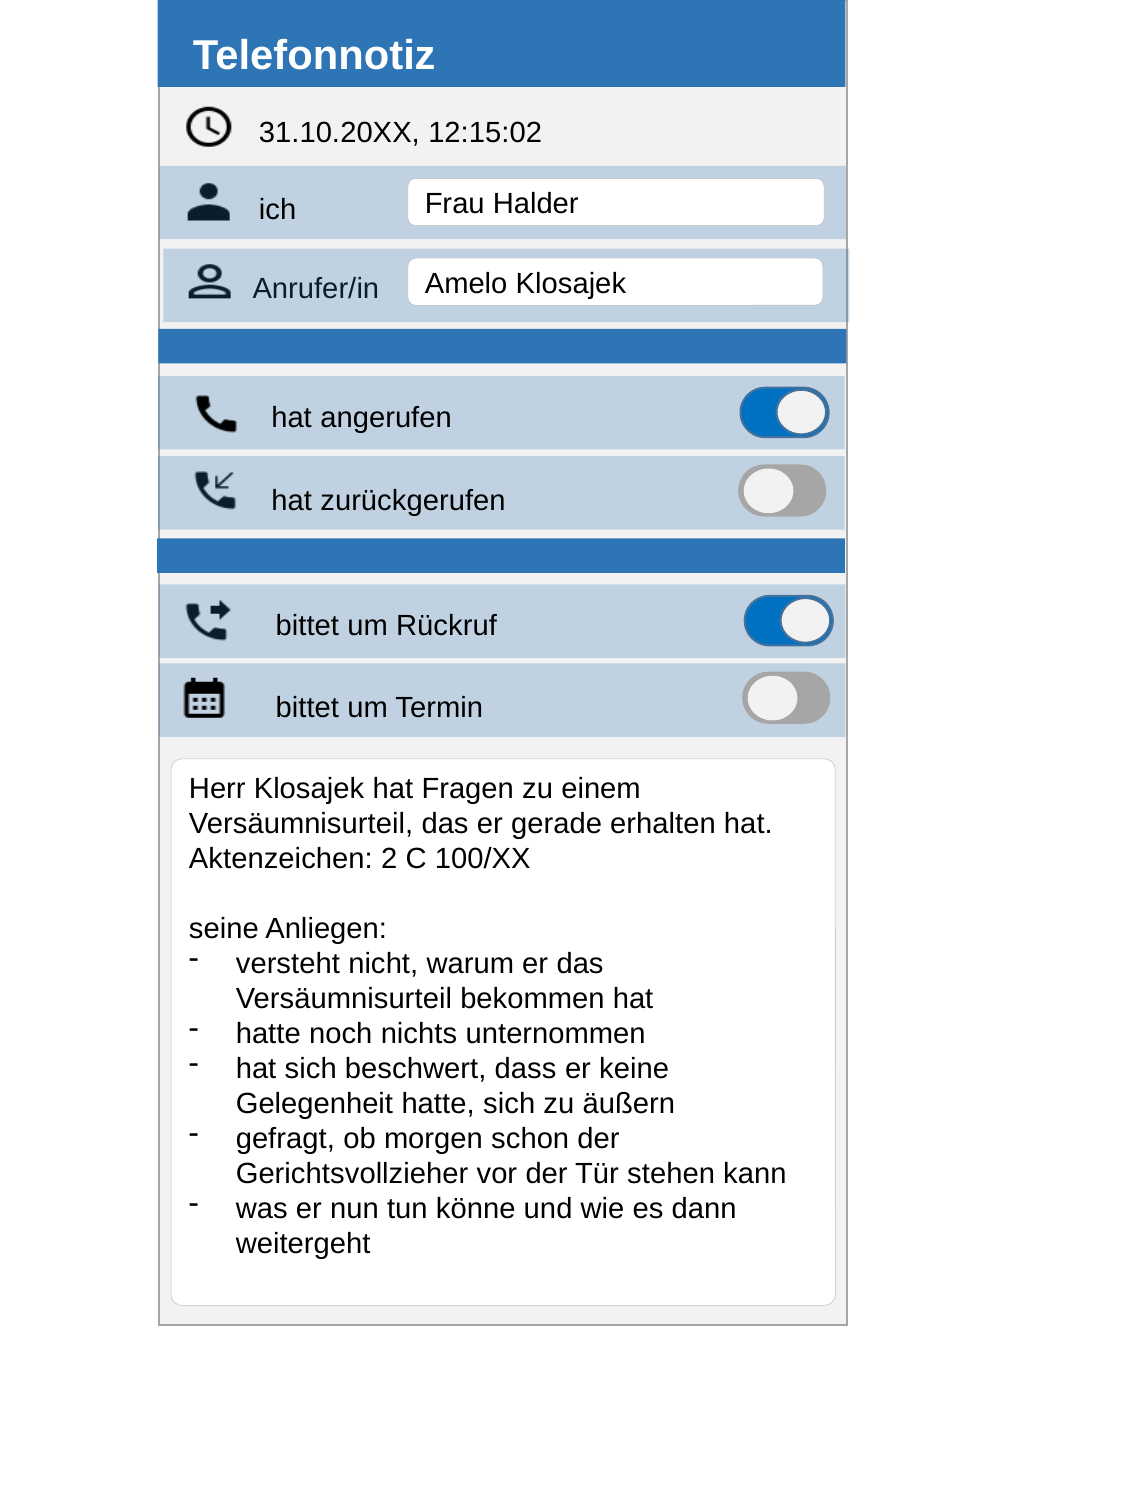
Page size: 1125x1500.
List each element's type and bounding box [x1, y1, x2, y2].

text_box [156, 0, 850, 1325]
